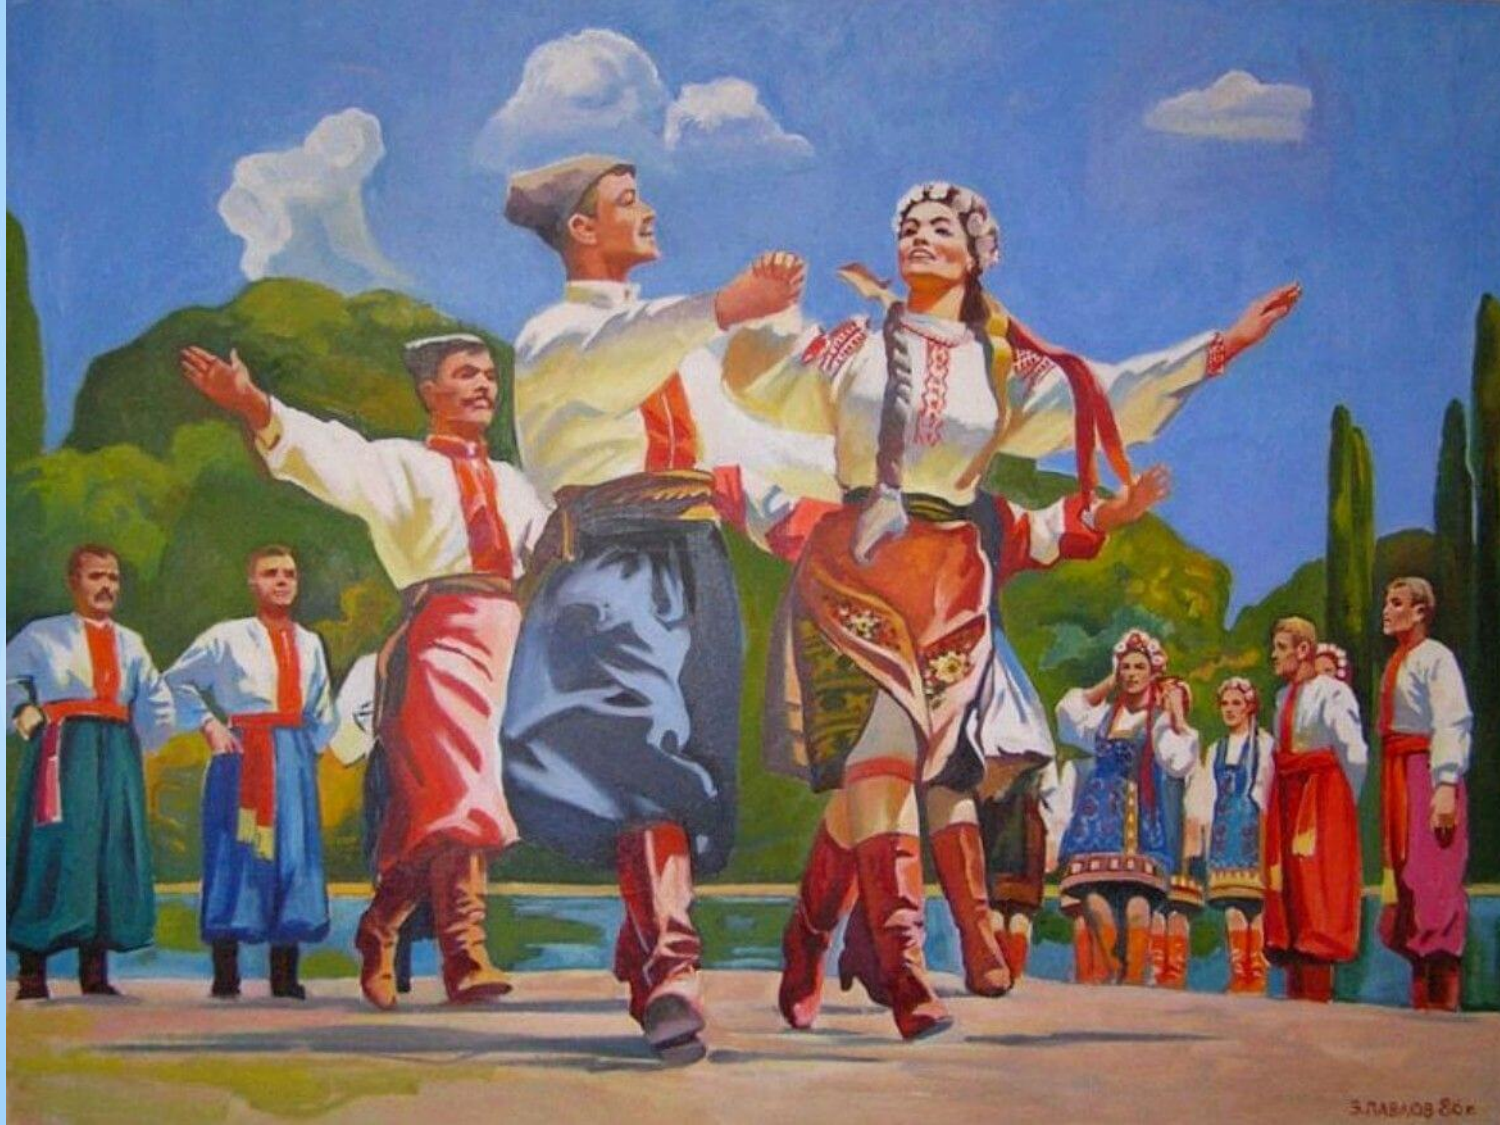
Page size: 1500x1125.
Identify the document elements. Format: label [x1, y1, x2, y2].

list [6, 0, 1500, 1125]
